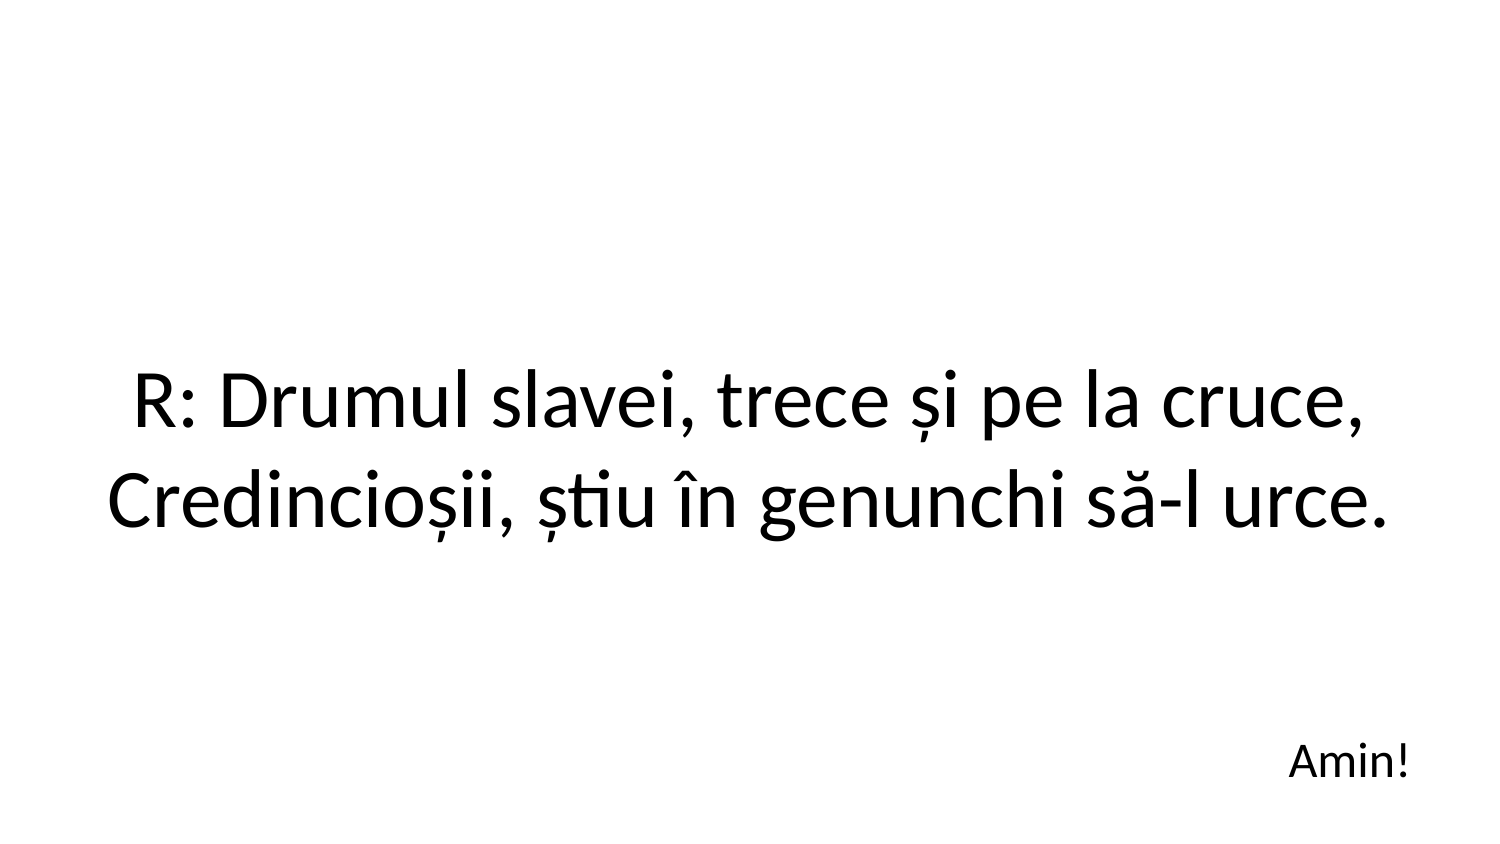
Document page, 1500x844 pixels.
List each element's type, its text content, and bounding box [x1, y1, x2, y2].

text_box Amin! [1273, 674, 1427, 795]
text_box R: Drumul slavei, trece și pe la cruce, Credincioșii, știu în genunchi să-l urce. [93, 292, 1407, 552]
